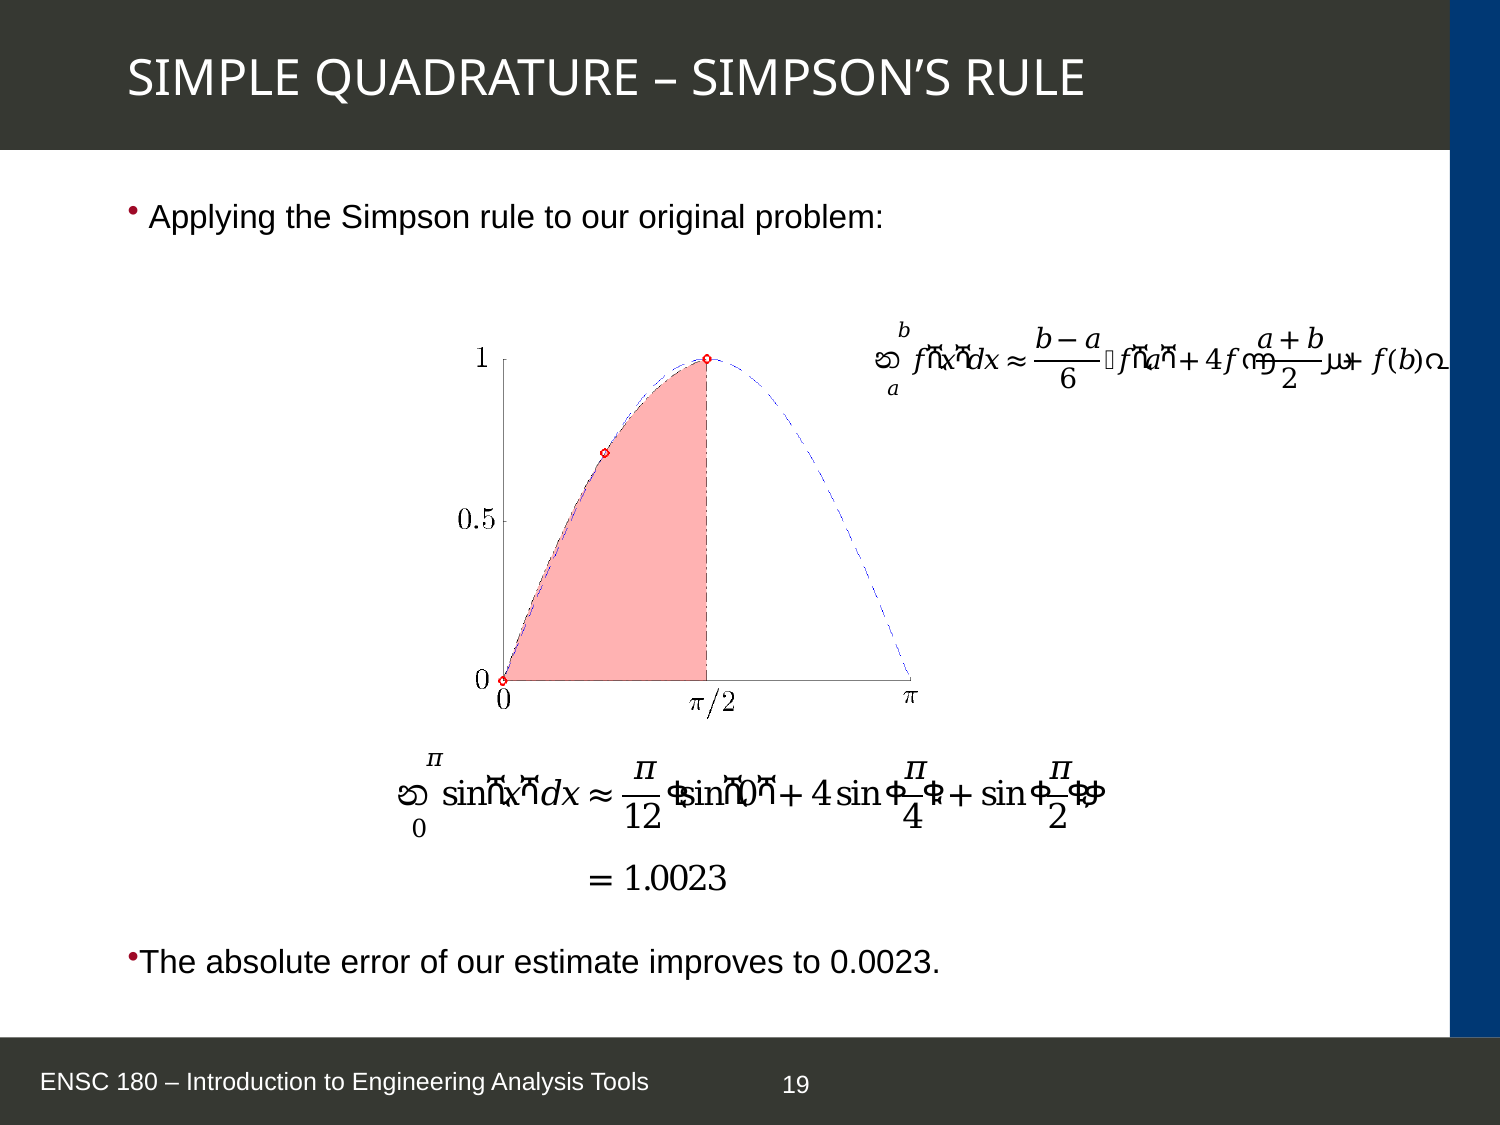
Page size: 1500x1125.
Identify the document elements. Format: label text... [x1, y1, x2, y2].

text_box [791, 319, 1500, 427]
footer ENSC 180 – Introduction to Engineering Analysis Tools [24, 1057, 740, 1113]
picture [434, 328, 960, 725]
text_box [339, 749, 1155, 951]
title SIMPLE QUADRATURE – SIMPSON’S RULE [112, 37, 1450, 138]
list Applying the Simpson rule to our original problem: The absolute error of our estimate improves to 0.0023. [112, 187, 1388, 979]
